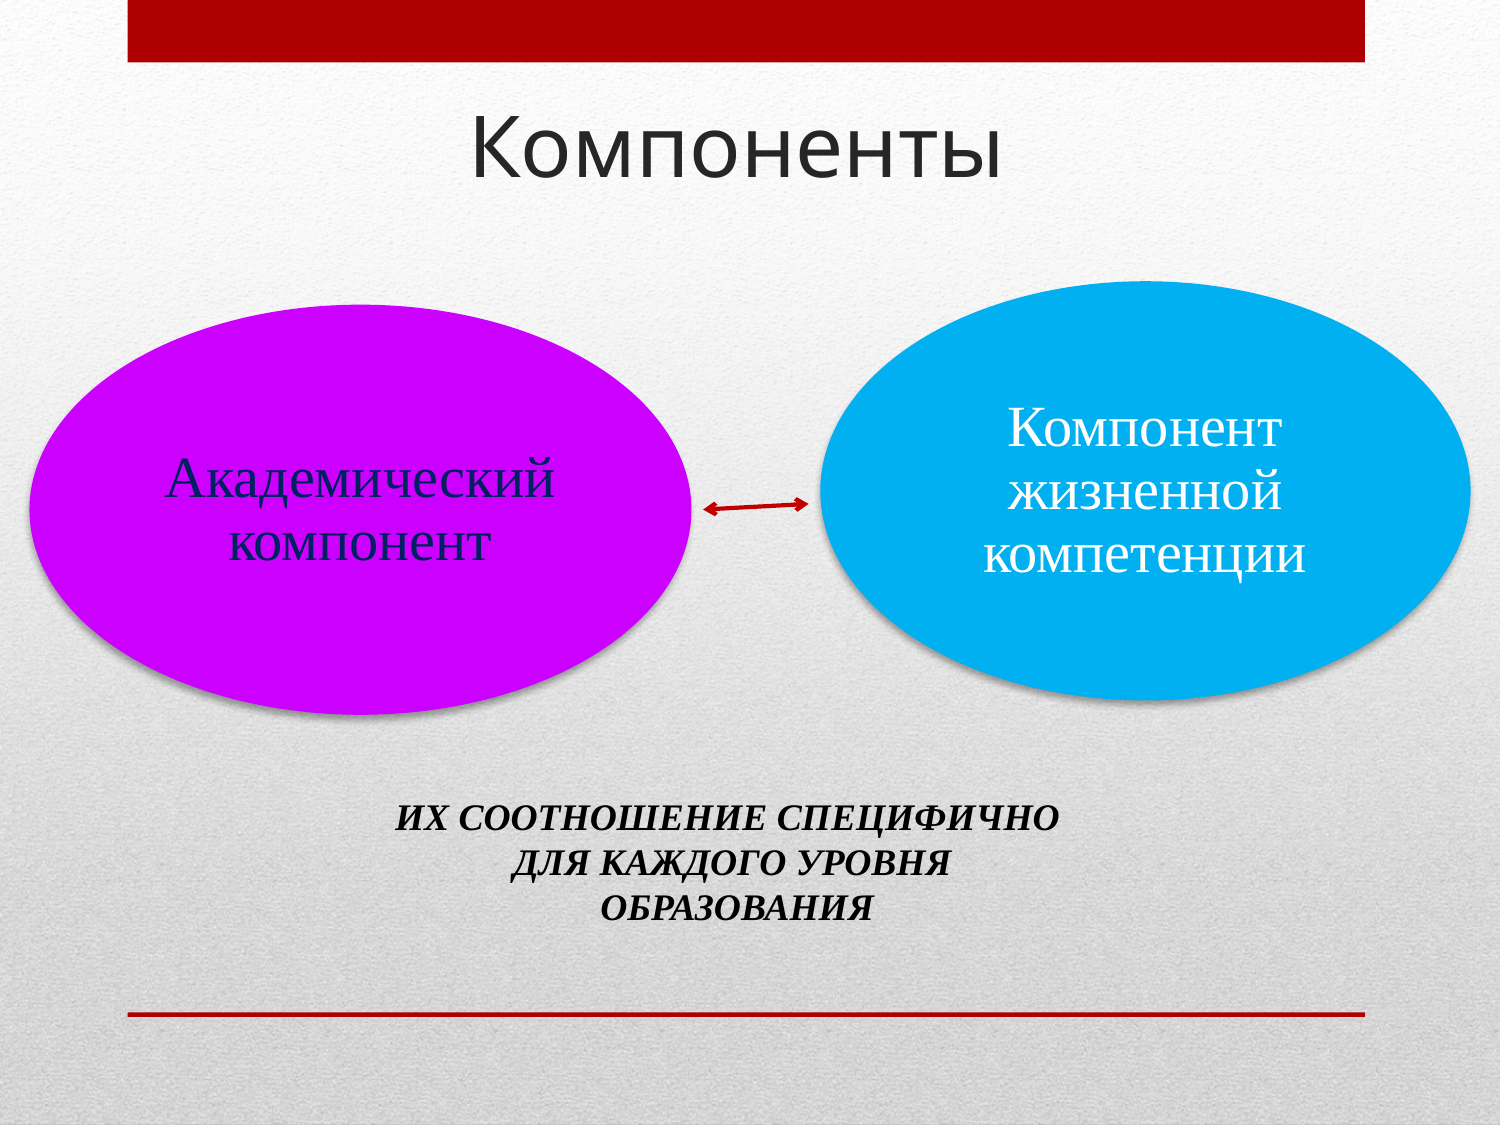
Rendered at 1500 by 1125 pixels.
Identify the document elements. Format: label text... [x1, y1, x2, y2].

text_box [28, 303, 693, 716]
title Компоненты [58, 82, 1238, 305]
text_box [702, 503, 810, 511]
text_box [819, 280, 1472, 702]
text_box ИХ СООТНОШЕНИЕ СПЕЦИФИЧНО ДЛЯ КАЖДОГО УРОВНЯ ОБРАЗОВАНИЯ [164, 785, 1301, 935]
